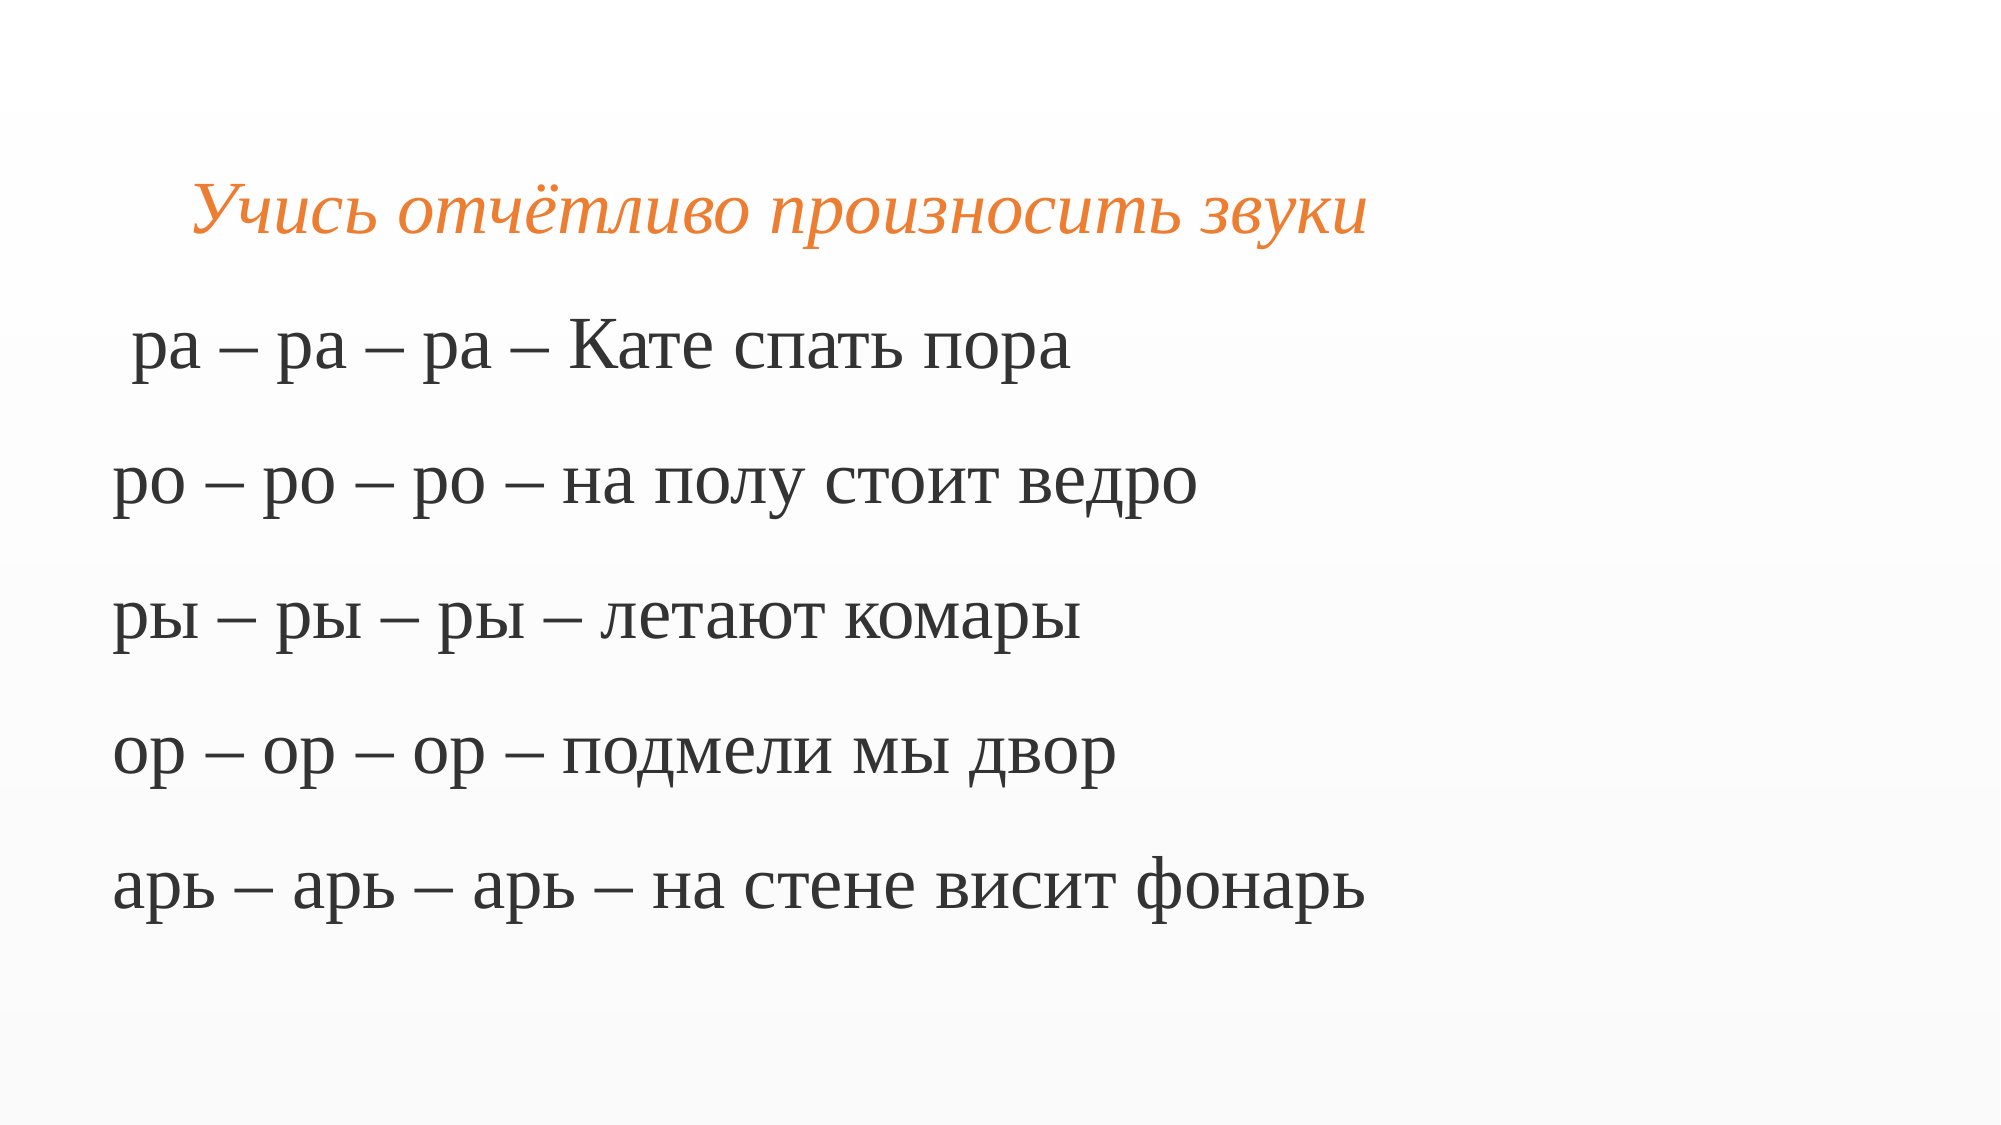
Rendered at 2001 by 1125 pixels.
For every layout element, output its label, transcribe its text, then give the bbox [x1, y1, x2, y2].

text_box Учись отчётливо произносить звуки ра – ра – ра – Кате спать пора ро – ро – ро – на полу стоит ведро ры – ры – ры – летают комары ор – ор – ор – подмели мы двор арь – арь – арь – на стене висит фонарь [97, 106, 1506, 932]
